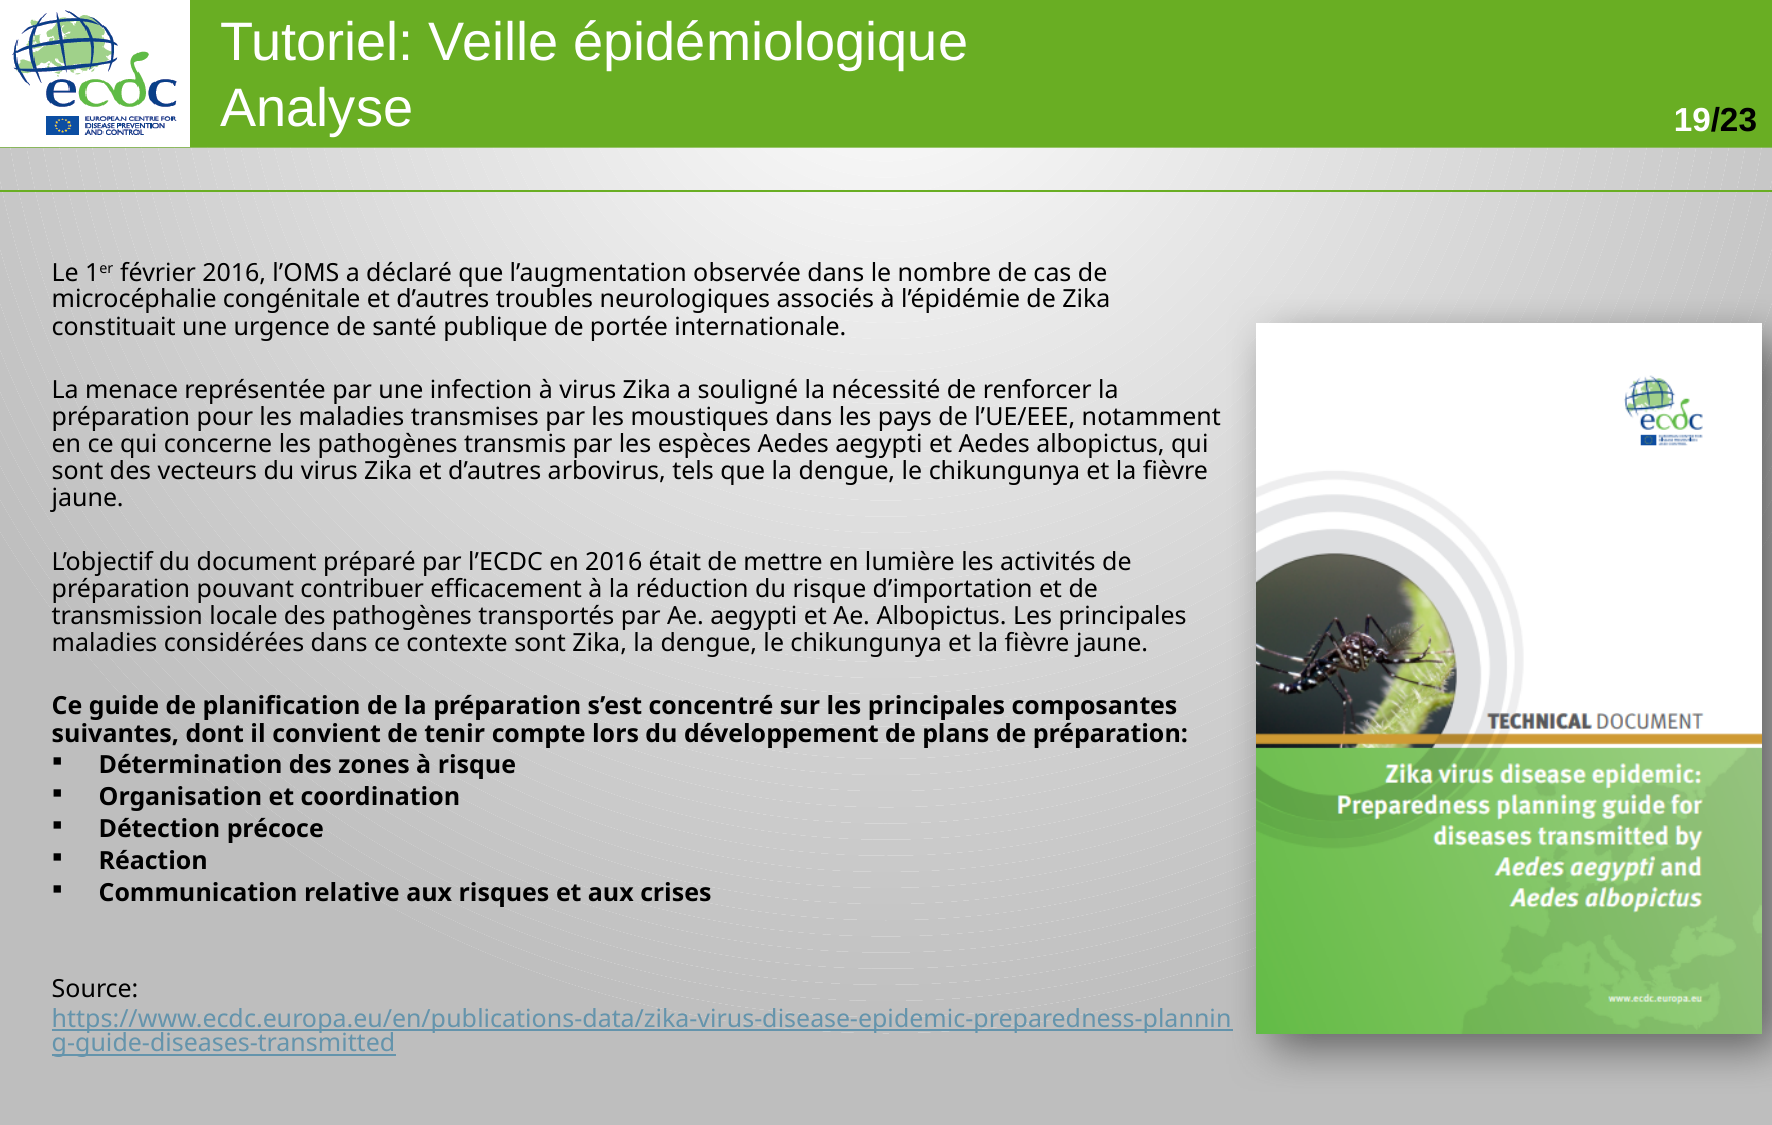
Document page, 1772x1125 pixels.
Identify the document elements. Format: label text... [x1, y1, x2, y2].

text_box Le 1er février 2016, l’OMS a déclaré que l’augmentation observée dans le nombre de cas de microcéphalie congénitale et d’autres troubles neurologiques associés à l’épidémie de Zika constituait une urgence de santé publique de portée internationale. La menace représentée par une infection à virus Zika a souligné la nécessité de renforcer la préparation pour les maladies transmises par les moustiques dans les pays de l’UE/EEE, notamment en ce qui concerne les pathogènes transmis par les espèces Aedes aegypti et Aedes albopictus, qui sont des vecteurs du virus Zika et d’autres arbovirus, tels que la dengue, le chikungunya et la fièvre jaune. L’objectif du document préparé par l’ECDC en 2016 était de mettre en lumière les activités de préparation pouvant contribuer efficacement à la réduction du risque d’importation et de transmission locale des pathogènes transportés par Ae. aegypti et Ae. Albopictus. Les principales maladies considérées dans ce contexte sont Zika, la dengue, le chikungunya et la fièvre jaune. Ce guide de planification de la préparation s’est concentré sur les principales composantes suivantes, dont il convient de tenir compte lors du développement de plans de préparation: Détermination des zones à risque Organisation et coordination Détection précoce Réaction Communication relative aux risques et aux crises Source: https://www.ecdc.europa.eu/en/publications-data/zika-virus-disease-epidemic-preparedness-planning-guide-diseases-transmitted [36, 252, 1255, 1041]
picture [0, 0, 190, 147]
picture [1255, 323, 1762, 1035]
